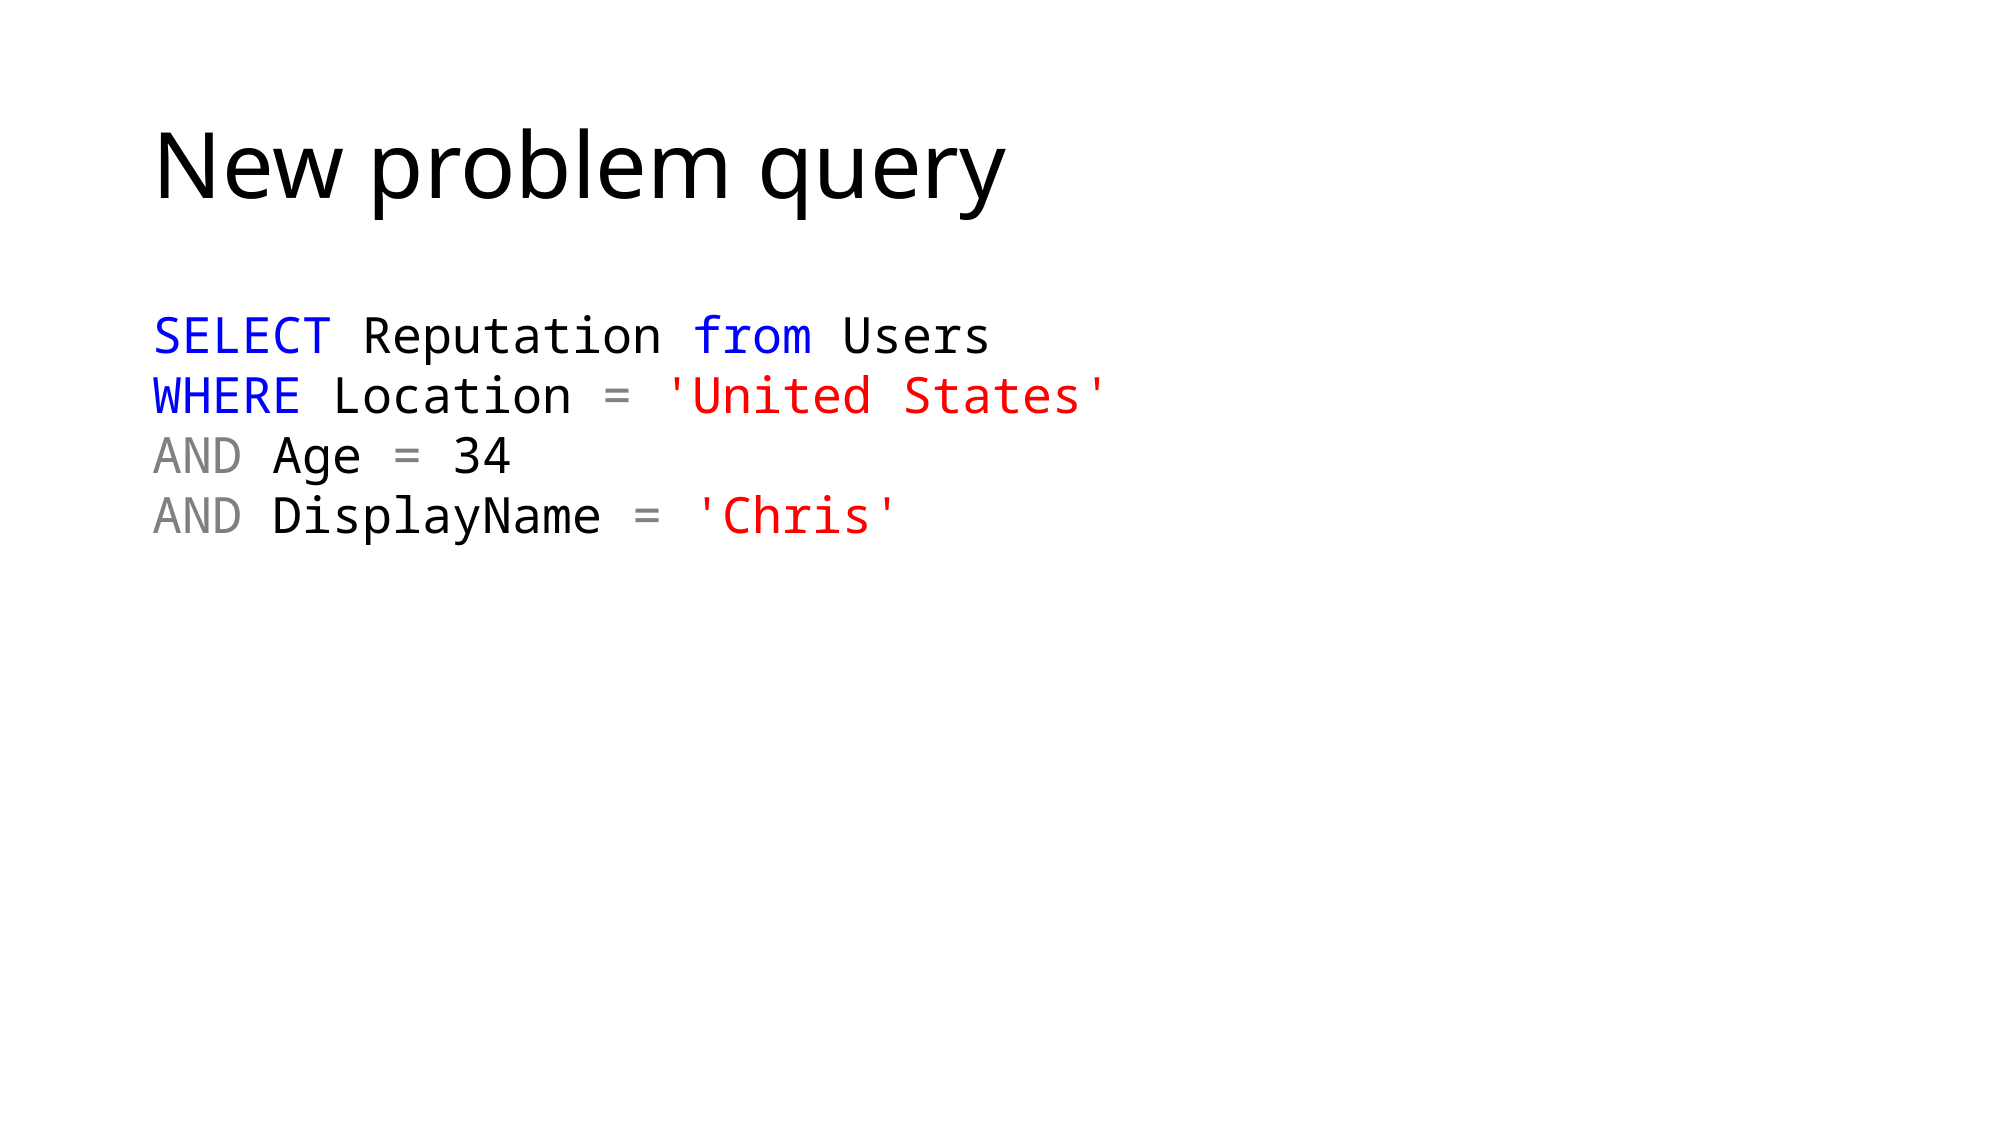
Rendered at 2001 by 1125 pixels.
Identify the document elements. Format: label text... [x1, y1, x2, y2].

text_box SELECT Reputation from Users WHERE Location = 'United States' AND Age = 34 AND DisplayName = 'Chris' [137, 296, 1500, 596]
title New problem query [137, 59, 1863, 278]
